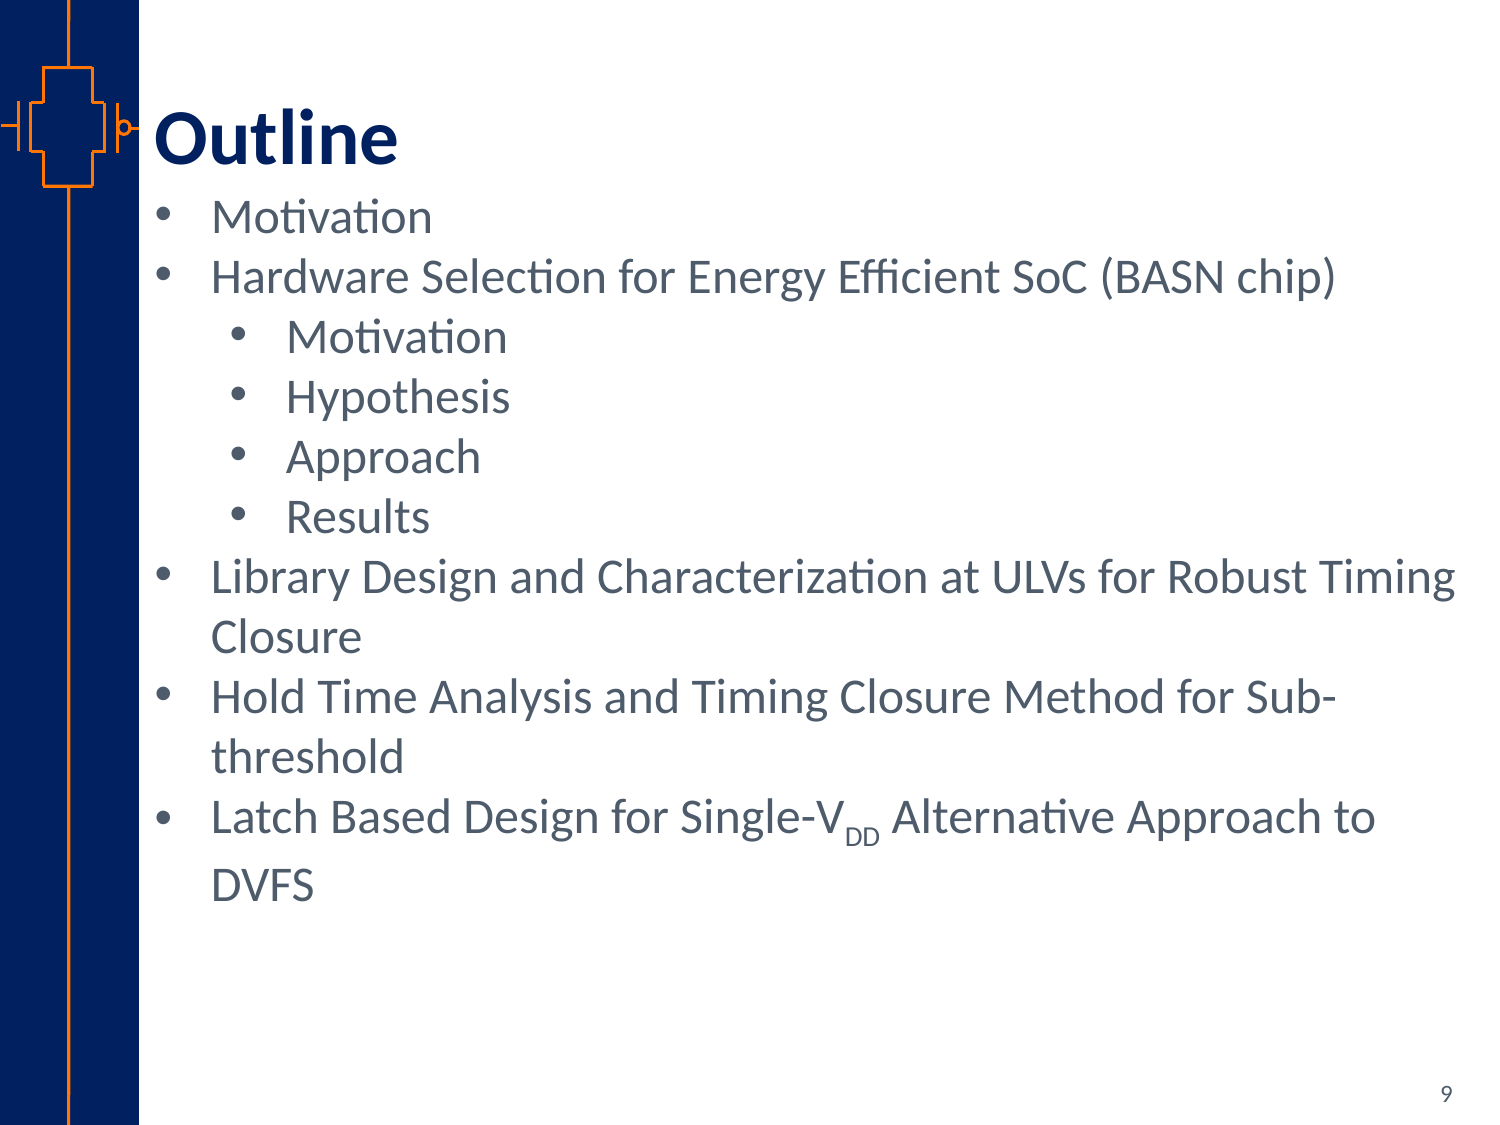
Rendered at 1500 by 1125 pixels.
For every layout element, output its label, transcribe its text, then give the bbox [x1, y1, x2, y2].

text_box Motivation Hardware Selection for Energy Efficient SoC (BASN chip) Motivation Hypothesis Approach Results Library Design and Characterization at ULVs for Robust Timing Closure Hold Time Analysis and Timing Closure Method for Sub-threshold Latch Based Design for Single-VDD Alternative Approach to DVFS [139, 176, 1500, 1030]
title Outline [139, 0, 1500, 176]
slide_number 9 [1425, 1062, 1488, 1123]
